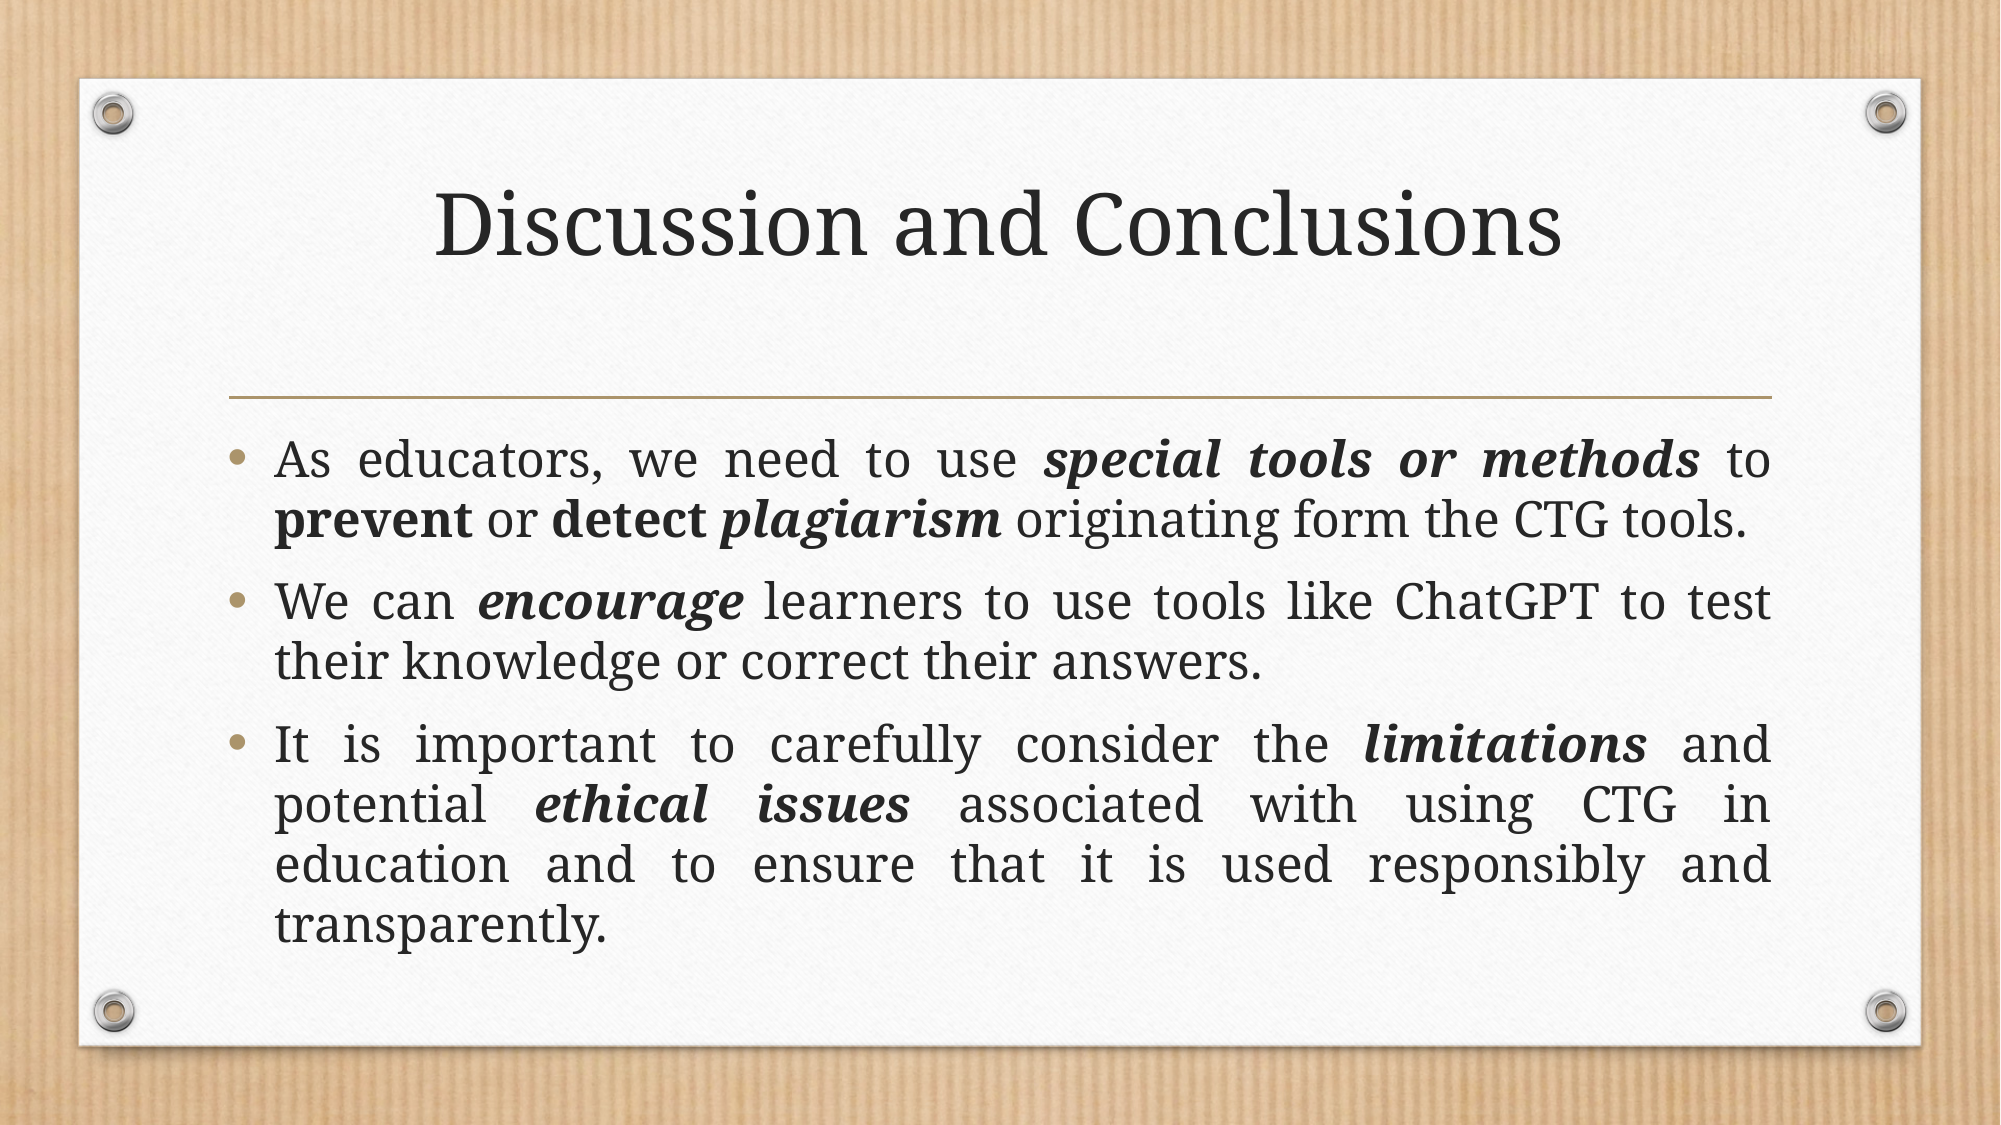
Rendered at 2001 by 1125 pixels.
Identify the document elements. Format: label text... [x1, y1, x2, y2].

list As educators, we need to use special tools or methods to prevent or detect plagiarism originating form the CTG tools. We can encourage learners to use tools like ChatGPT to test their knowledge or correct their answers. It is important to carefully consider the limitations and potential ethical issues associated with using CTG in education and to ensure that it is used responsibly and transparently. [212, 419, 1788, 964]
title Discussion and Conclusions [212, 161, 1788, 375]
picture [0, 0, 2001, 1125]
